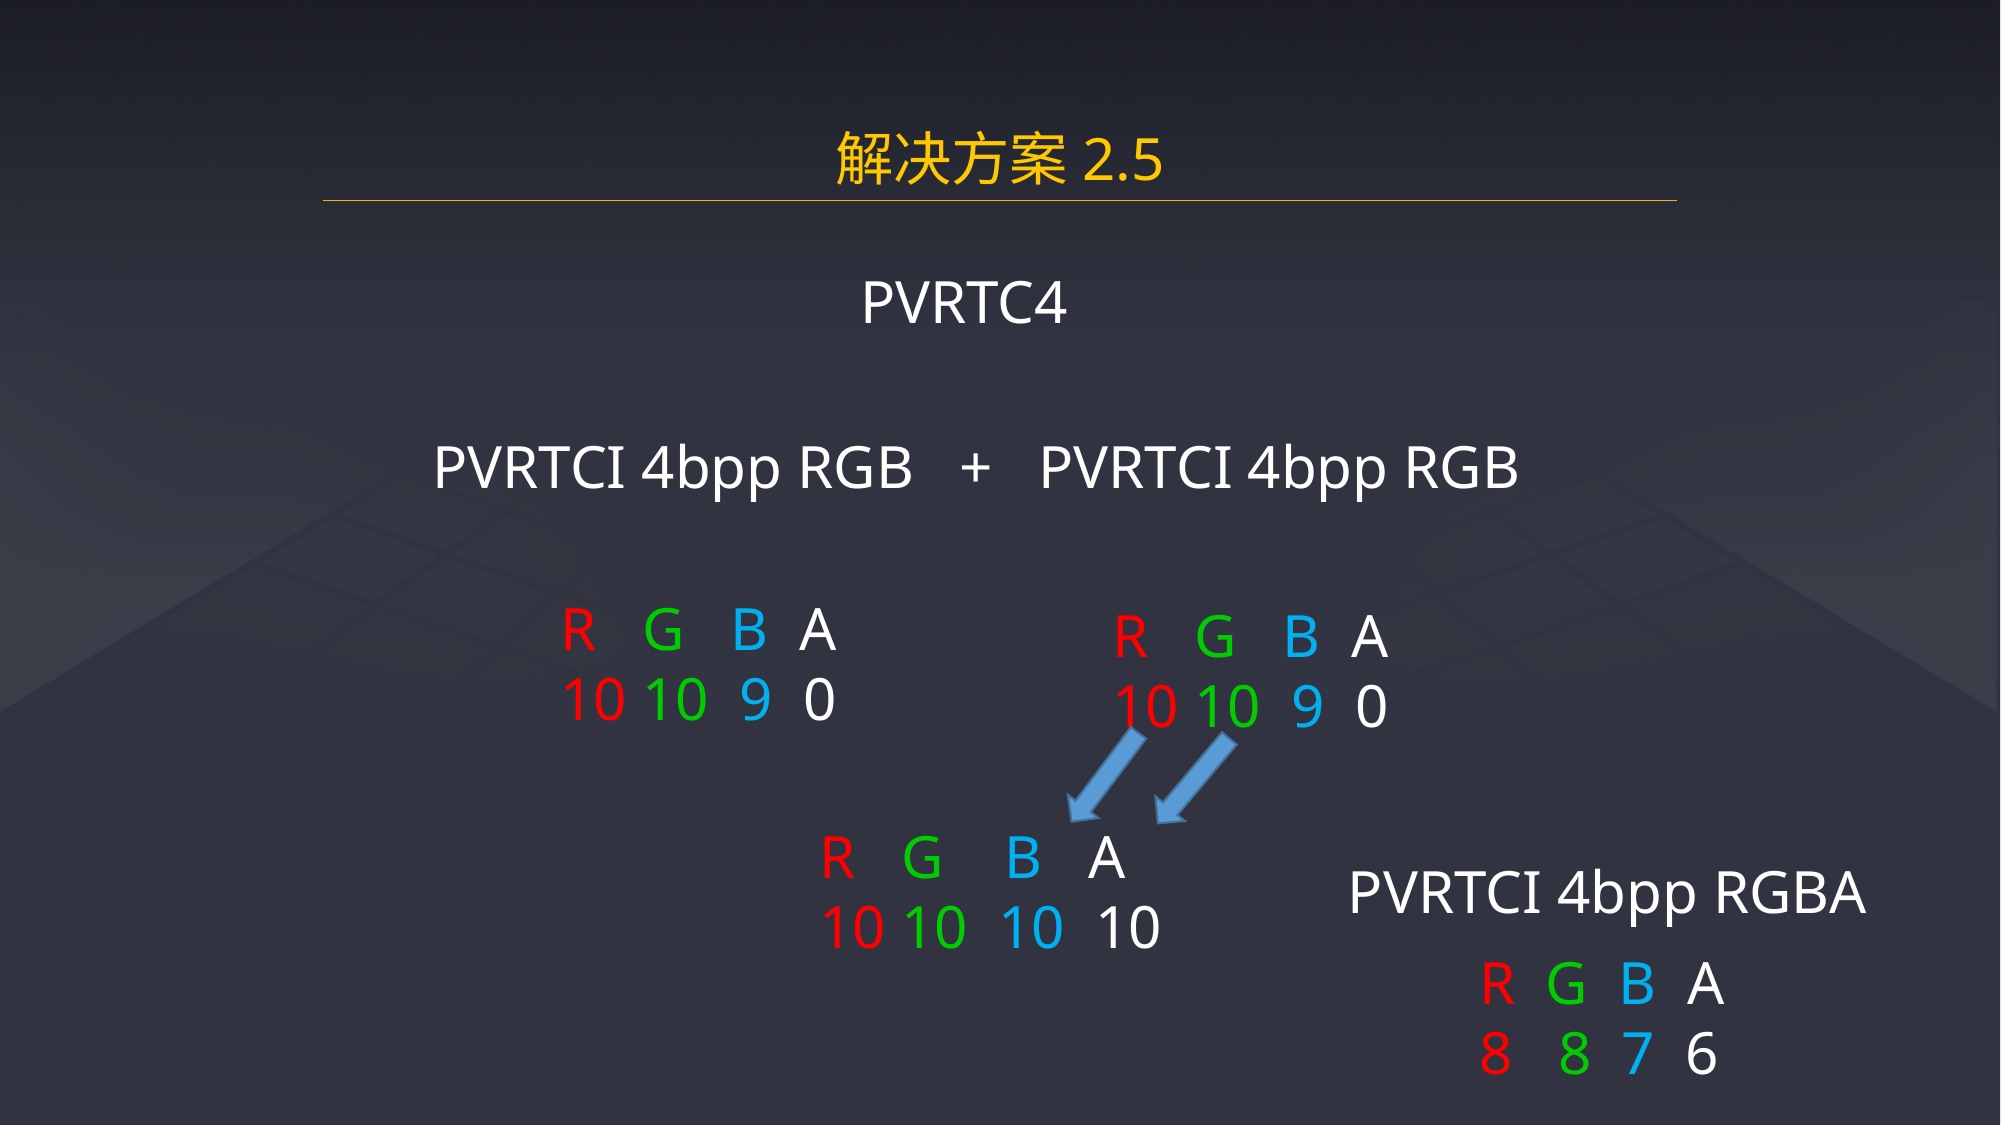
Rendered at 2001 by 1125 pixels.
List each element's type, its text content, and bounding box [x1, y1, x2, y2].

text_box PVRTCI 4bpp RGBA [1340, 848, 1938, 933]
text_box R G B A 10 10 9 0 [1104, 592, 1440, 747]
text_box R G B A 8 8 7 6 [1471, 939, 1807, 1094]
text_box PVRTCI 4bpp RGB + PVRTCI 4bpp RGB [301, 422, 1651, 508]
text_box R G B A 10 10 10 10 [811, 812, 1209, 968]
text_box [1155, 732, 1237, 824]
text_box [1067, 727, 1147, 822]
picture [0, 0, 2001, 1125]
text_box 解决方案2.5 [363, 114, 1637, 200]
text_box R G B A 10 10 9 0 [553, 585, 888, 740]
text_box PVRTC4 [852, 257, 1209, 343]
